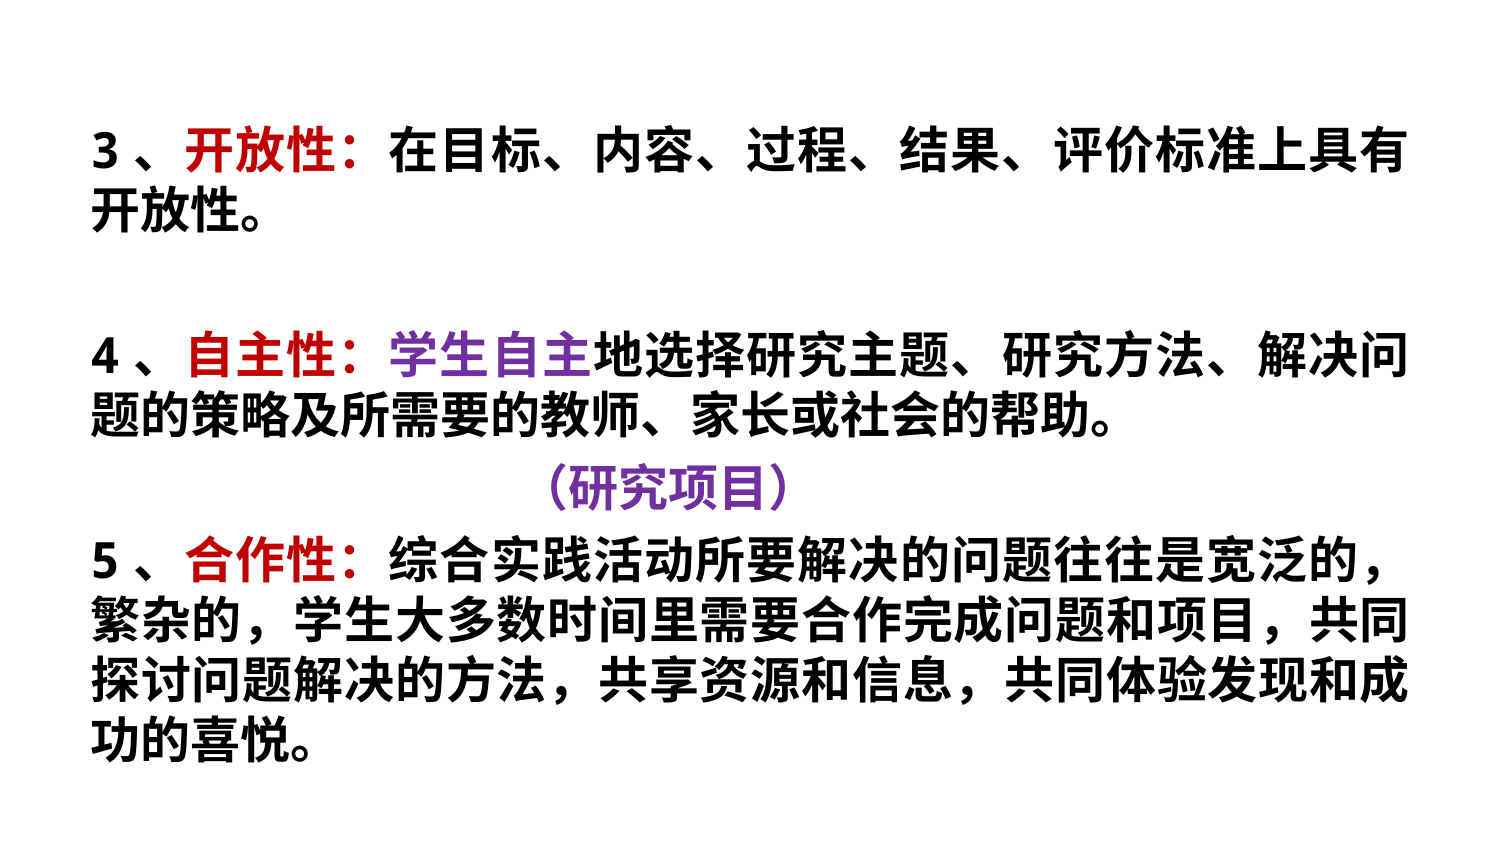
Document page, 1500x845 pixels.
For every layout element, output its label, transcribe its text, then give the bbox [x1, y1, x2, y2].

list 3、开放性：在目标、内容、过程、结果、评价标准上具有开放性。 4、自主性：学生自主地选择研究主题、研究方法、解决问题的策略及所需要的教师、家长或社会的帮助。 （研究项目） 5、合作性：综合实践活动所要解决的问题往往是宽泛的，繁杂的，学生大多数时间里需要合作完成问题和项目，共同探讨问题解决的方法，共享资源和信息，共同体验发现和成功的喜悦。 [74, 111, 1426, 770]
